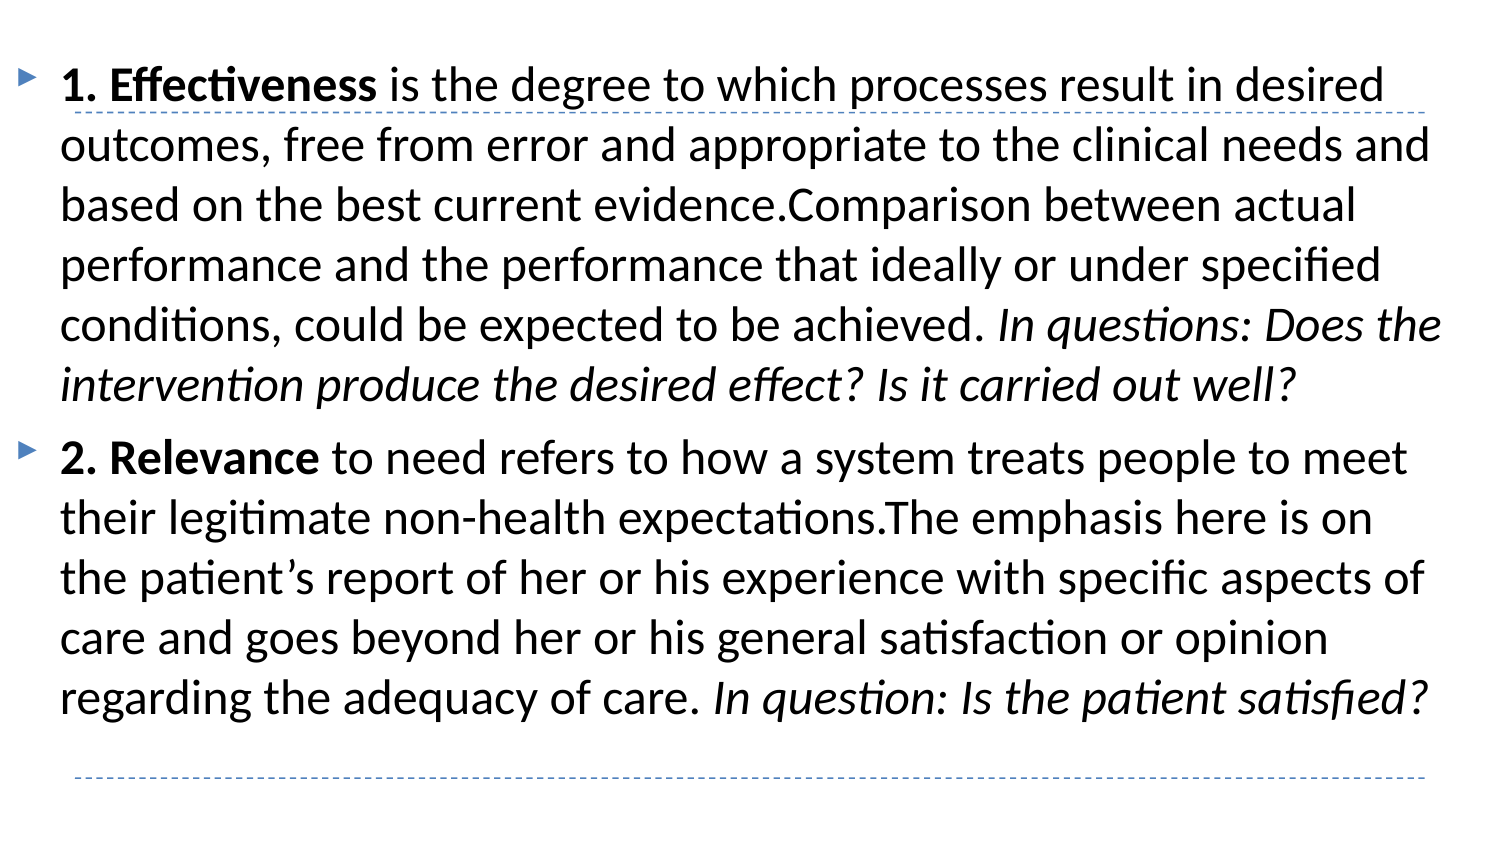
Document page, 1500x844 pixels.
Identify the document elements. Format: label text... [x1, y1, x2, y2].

list 1. Effectiveness is the degree to which processes result in desired outcomes, free from error and appropriate to the clinical needs and based on the best current evidence.Comparison between actual performance and the performance that ideally or under specified conditions, could be expected to be achieved. In questions: Does the intervention produce the desired effect? Is it carried out well? 2. Relevance to need refers to how a system treats people to meet their legitimate non-health expectations.The emphasis here is on the patient’s report of her or his experience with specific aspects of care and goes beyond her or his general satisfaction or opinion regarding the adequacy of care. In question: Is the patient satisfied? [0, 0, 1463, 844]
